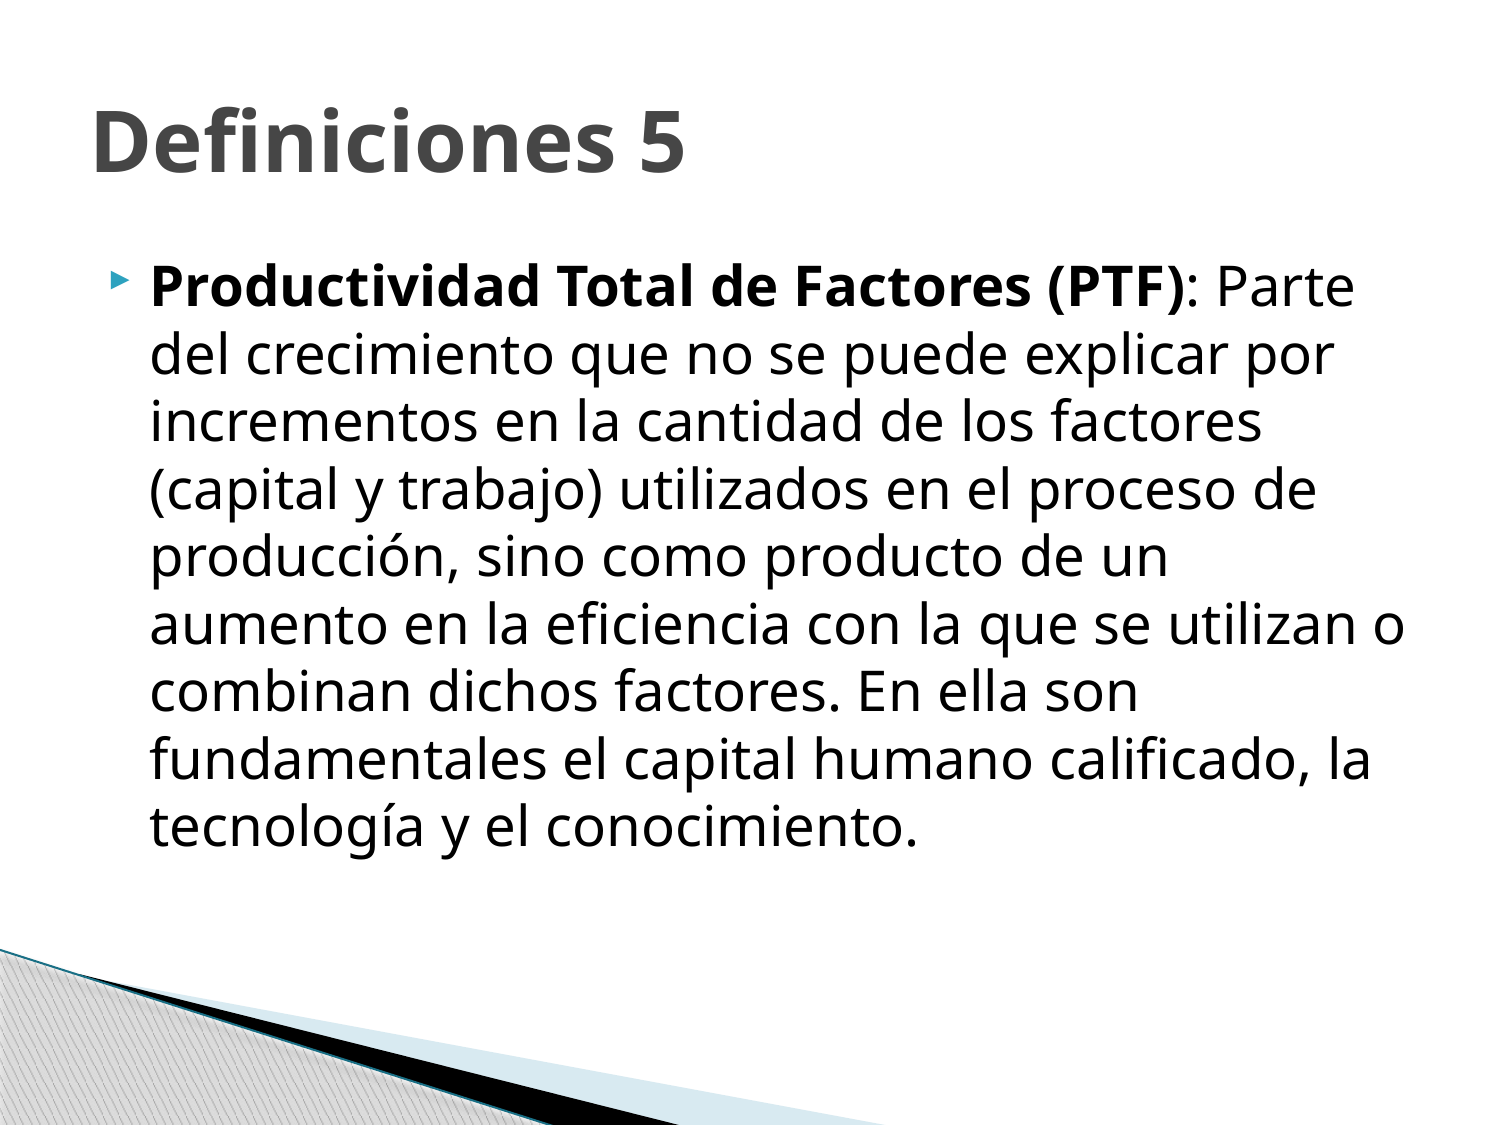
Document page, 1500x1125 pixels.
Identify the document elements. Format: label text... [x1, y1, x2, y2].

list Productividad Total de Factores (PTF): Parte del crecimiento que no se puede explicar por incrementos en la cantidad de los factores (capital y trabajo) utilizados en el proceso de producción, sino como producto de un aumento en la eficiencia con la que se utilizan o combinan dichos factores. En ella son fundamentales el capital humano calificado, la tecnología y el conocimiento. [75, 243, 1425, 986]
title Definiciones 5 [75, 45, 1425, 233]
